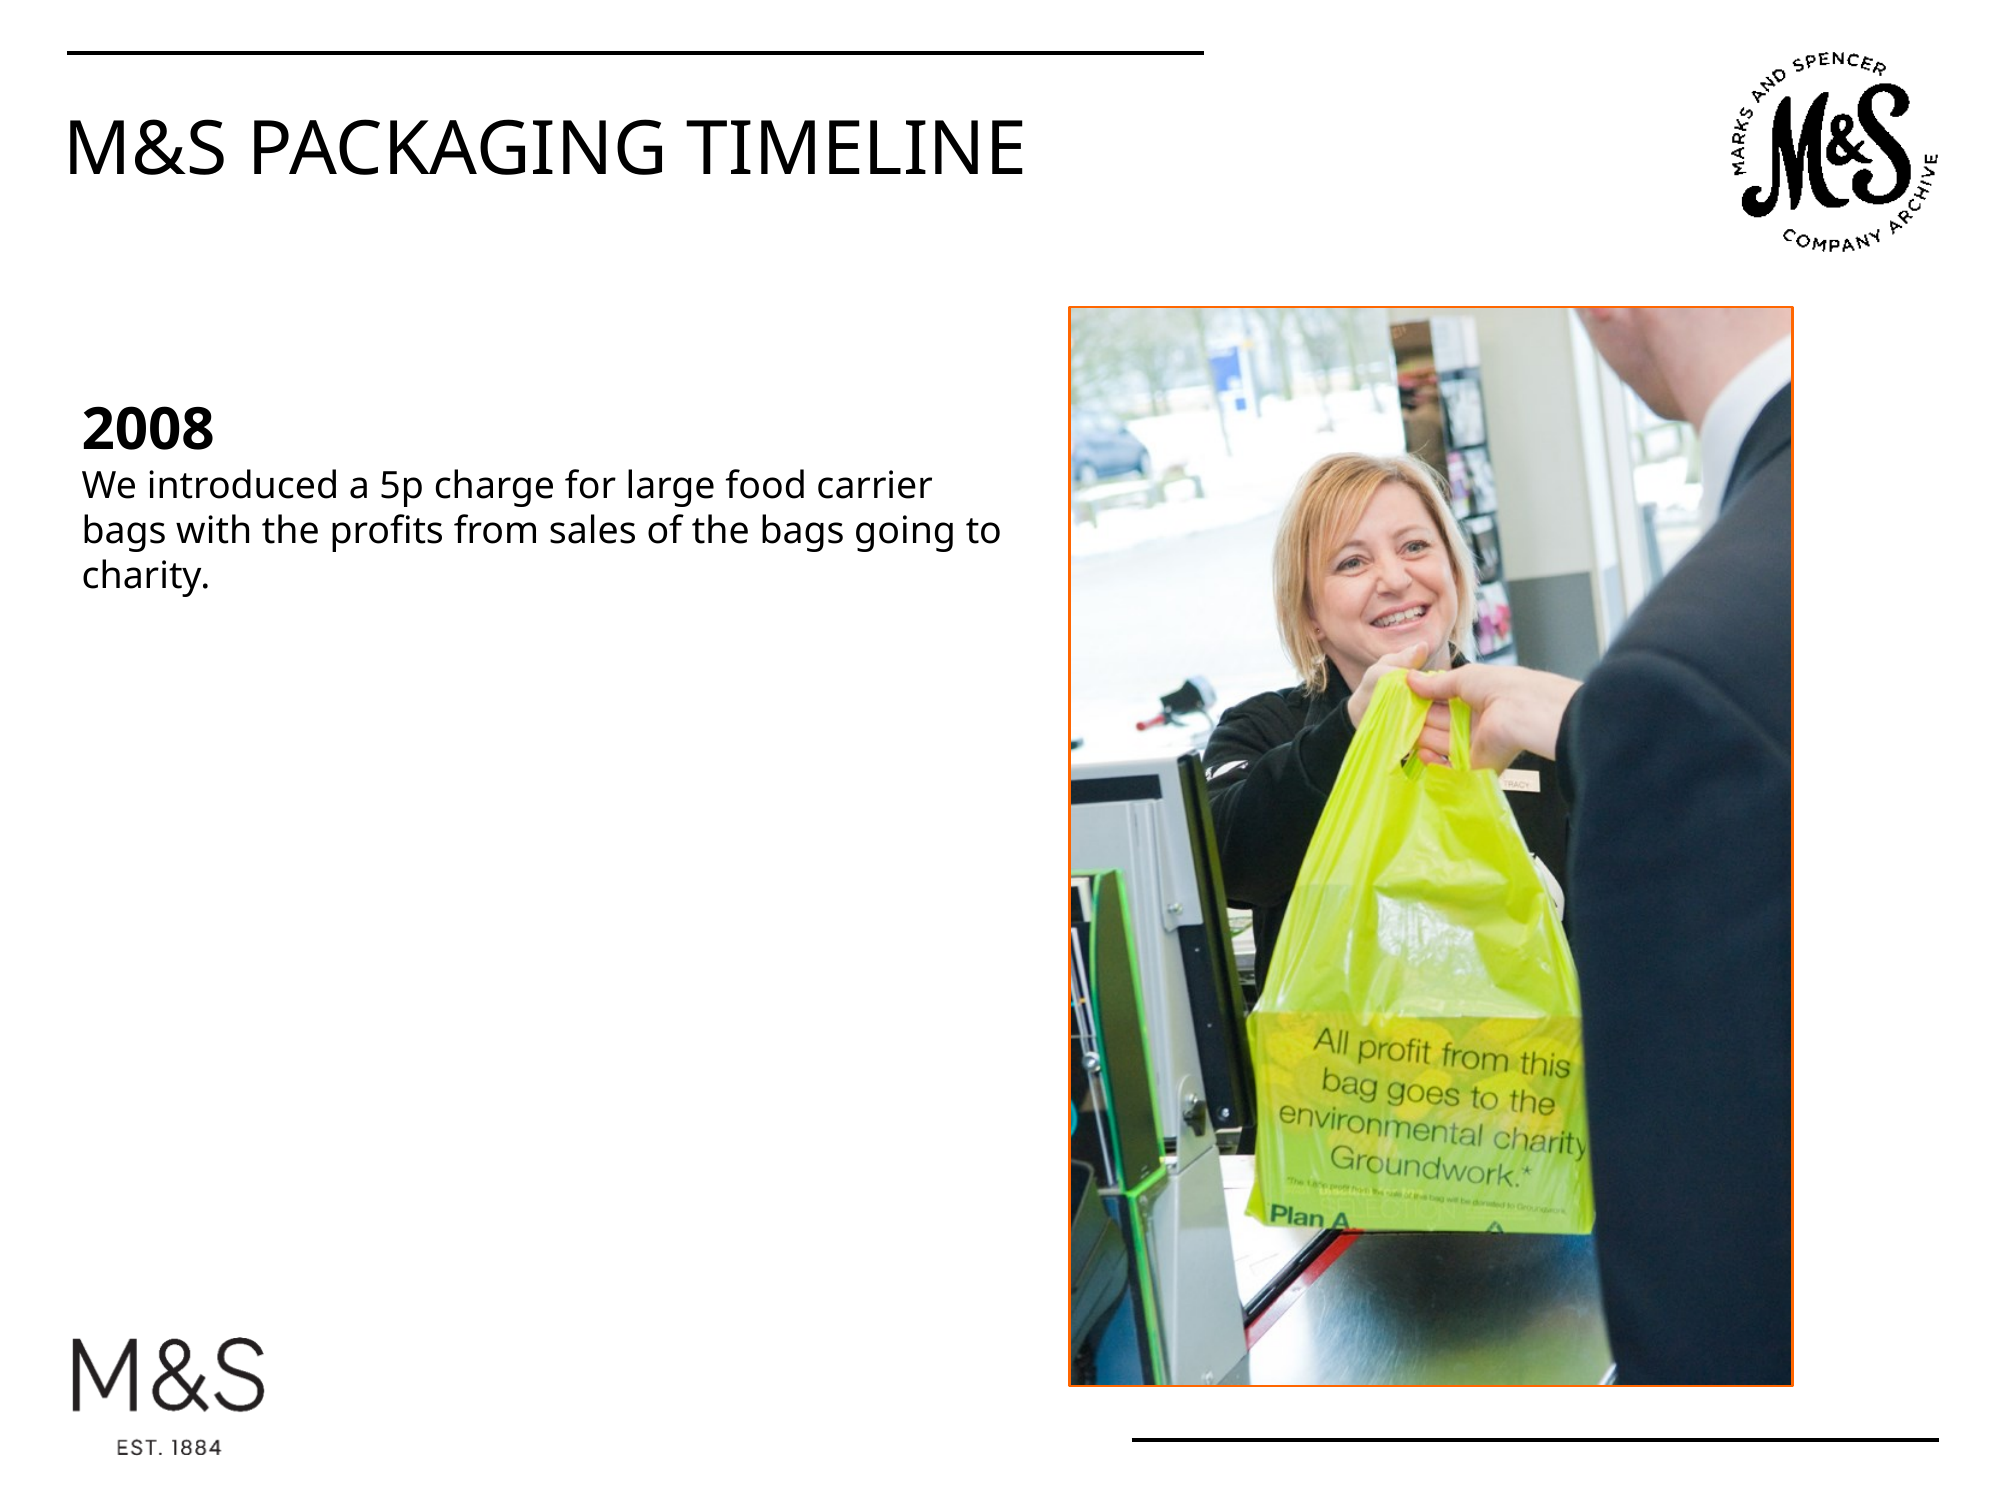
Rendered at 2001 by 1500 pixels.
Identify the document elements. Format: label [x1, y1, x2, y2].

picture [1070, 307, 1792, 1386]
text_box [48, 52, 1940, 1463]
